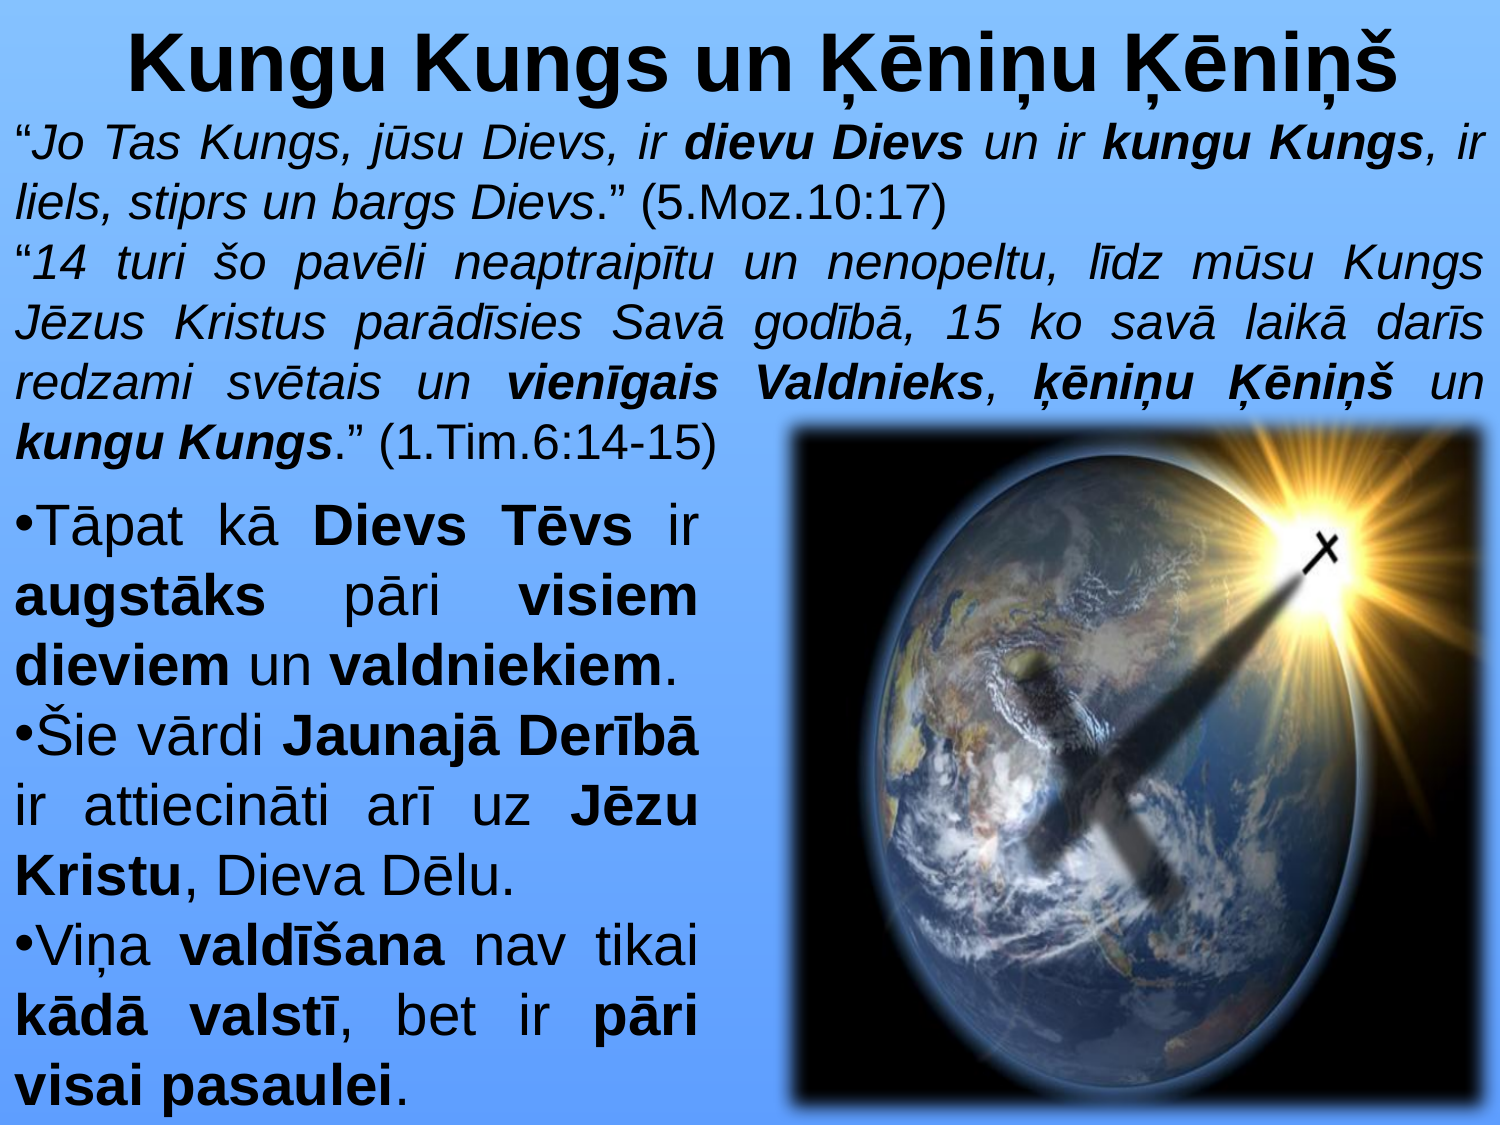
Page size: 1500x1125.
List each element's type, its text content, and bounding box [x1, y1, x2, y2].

picture [773, 408, 1500, 1125]
text_box [53, 101, 1404, 239]
text_box Tāpat kā Dievs Tēvs ir augstāks pāri visiem dieviem un valdniekiem. Šie vārdi Jaunajā Derībā ir attiecināti arī uz Jēzu Kristu, Dieva Dēlu. Viņa valdīšana nav tikai kādā valstī, bet ir pāri visai pasaulei. [0, 479, 715, 1125]
list “Jo Tas Kungs, jūsu Dievs, ir dievu Dievs un ir kungu Kungs, ir liels, stiprs un bargs Dievs.” (5.Moz.10:17) “14 turi šo pavēli neaptraipītu un nenopeltu, līdz mūsu Kungs Jēzus Kristus parādīsies Savā godībā, 15 ko savā laikā darīs redzami svētais un vienīgais Valdnieks, ķēniņu Ķēniņš un kungu Kungs.” (1.Tim.6:14-15) [0, 101, 1500, 296]
title Kungu Kungs un Ķēniņu Ķēniņš [88, 0, 1439, 101]
